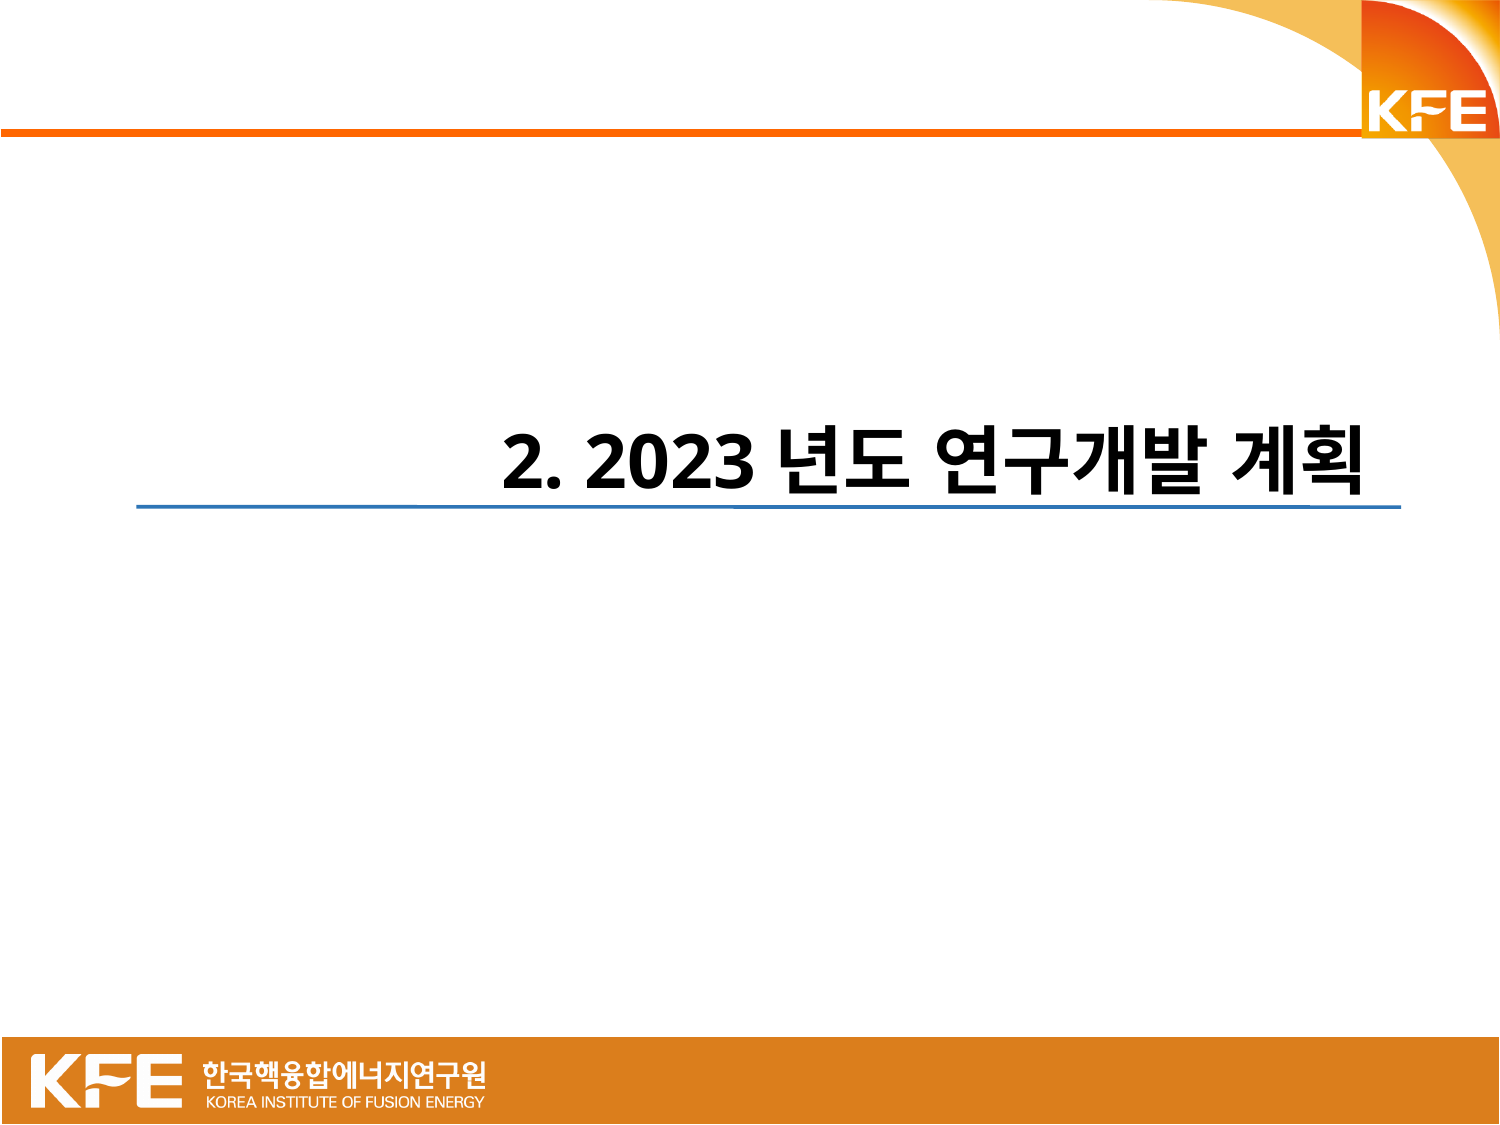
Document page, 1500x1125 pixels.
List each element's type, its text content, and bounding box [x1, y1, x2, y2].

picture [1359, 0, 1500, 140]
text_box 2. 2023년도 연구개발 계획 [162, 420, 1384, 504]
